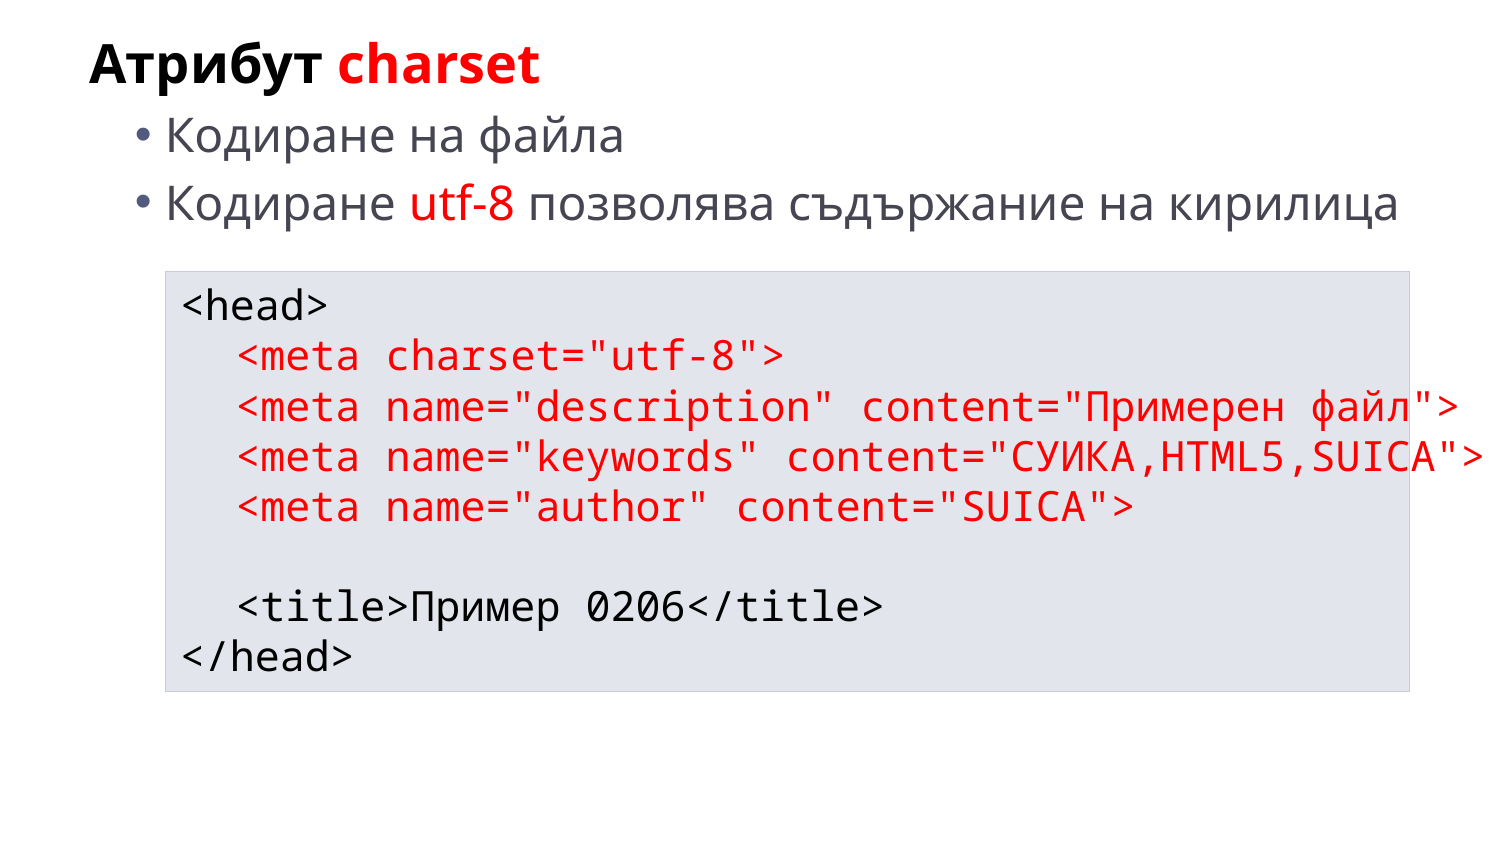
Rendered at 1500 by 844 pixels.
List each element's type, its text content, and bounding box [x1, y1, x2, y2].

list Атрибут charset Кодиране на файла Кодиране utf-8 позволява съдържание на кирилица [75, 21, 1475, 835]
